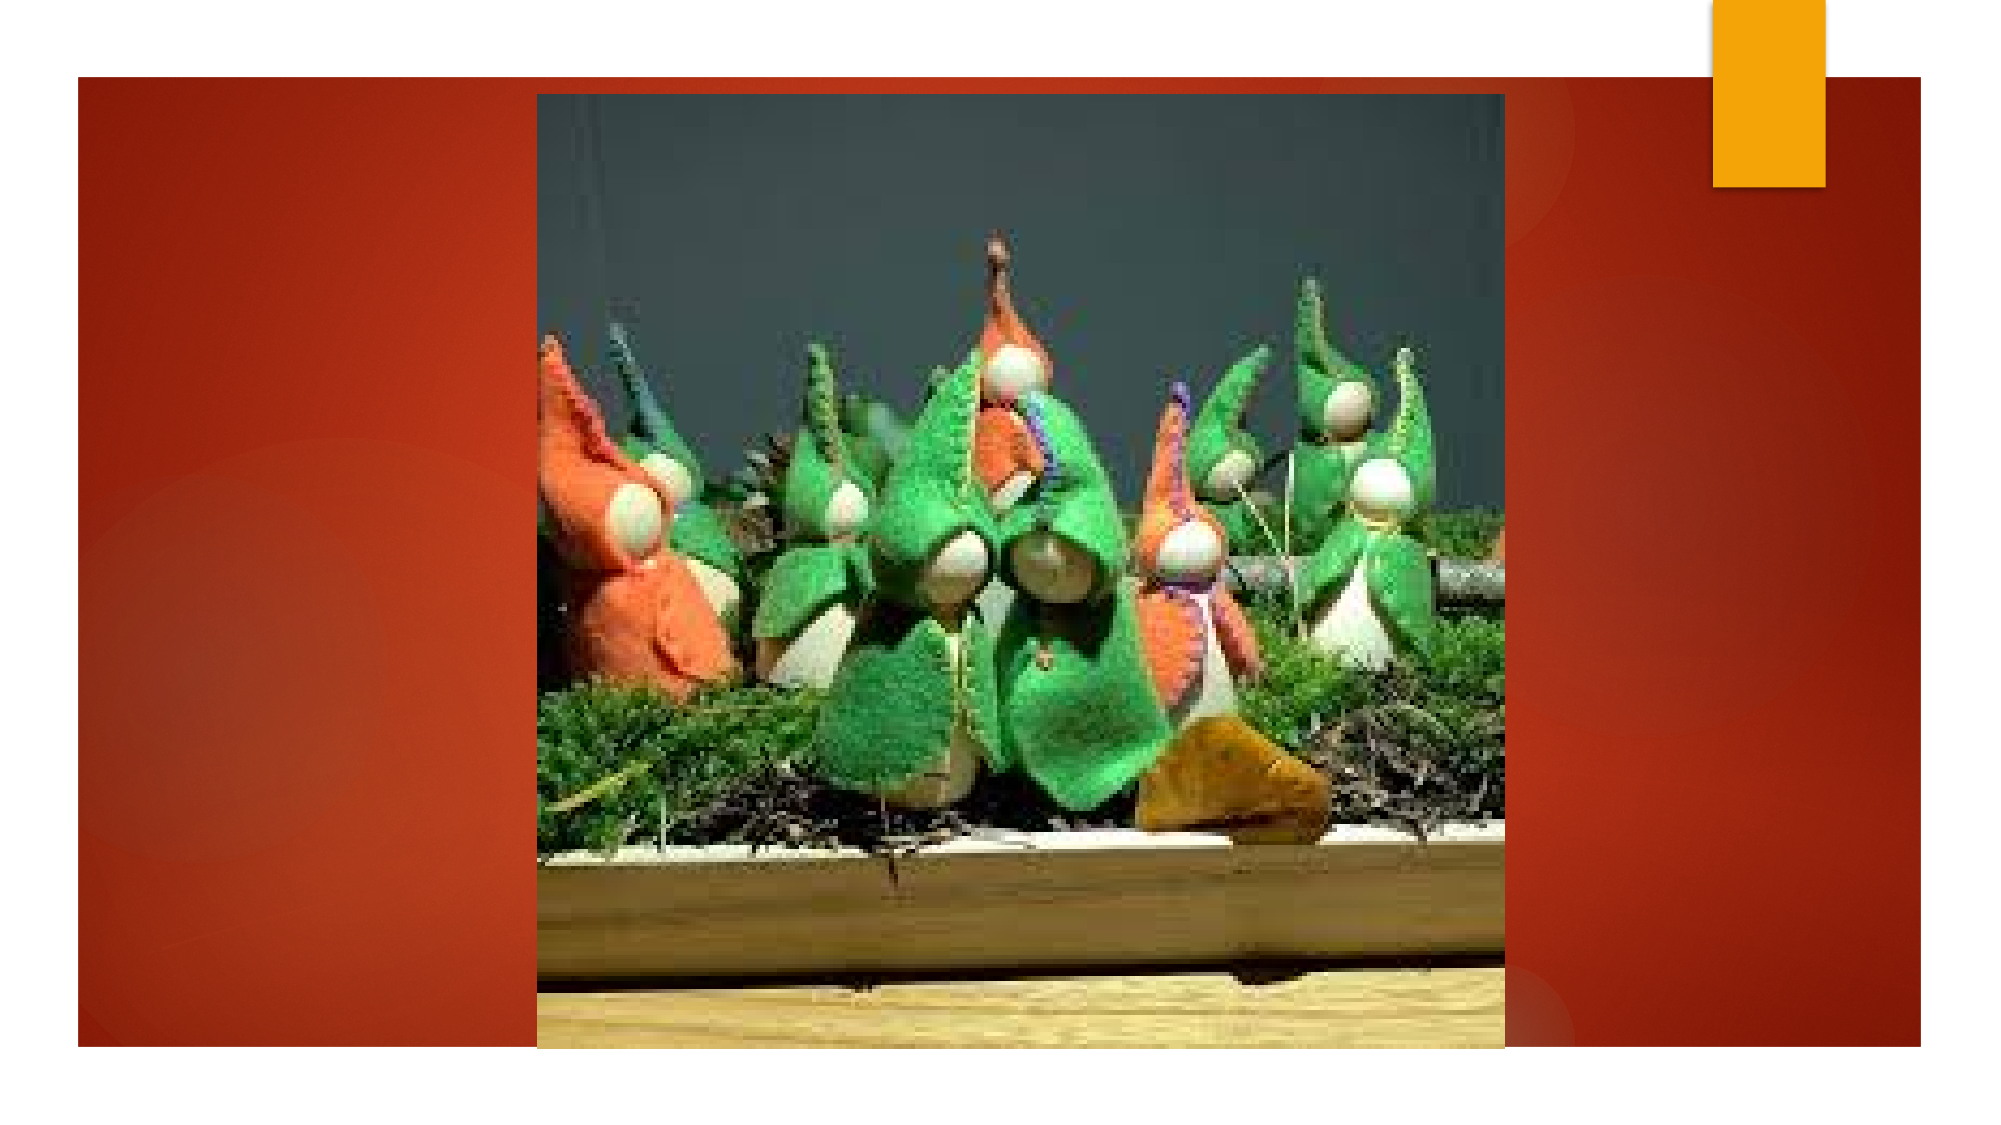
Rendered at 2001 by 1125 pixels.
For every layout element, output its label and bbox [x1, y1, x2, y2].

picture [537, 93, 1506, 1049]
